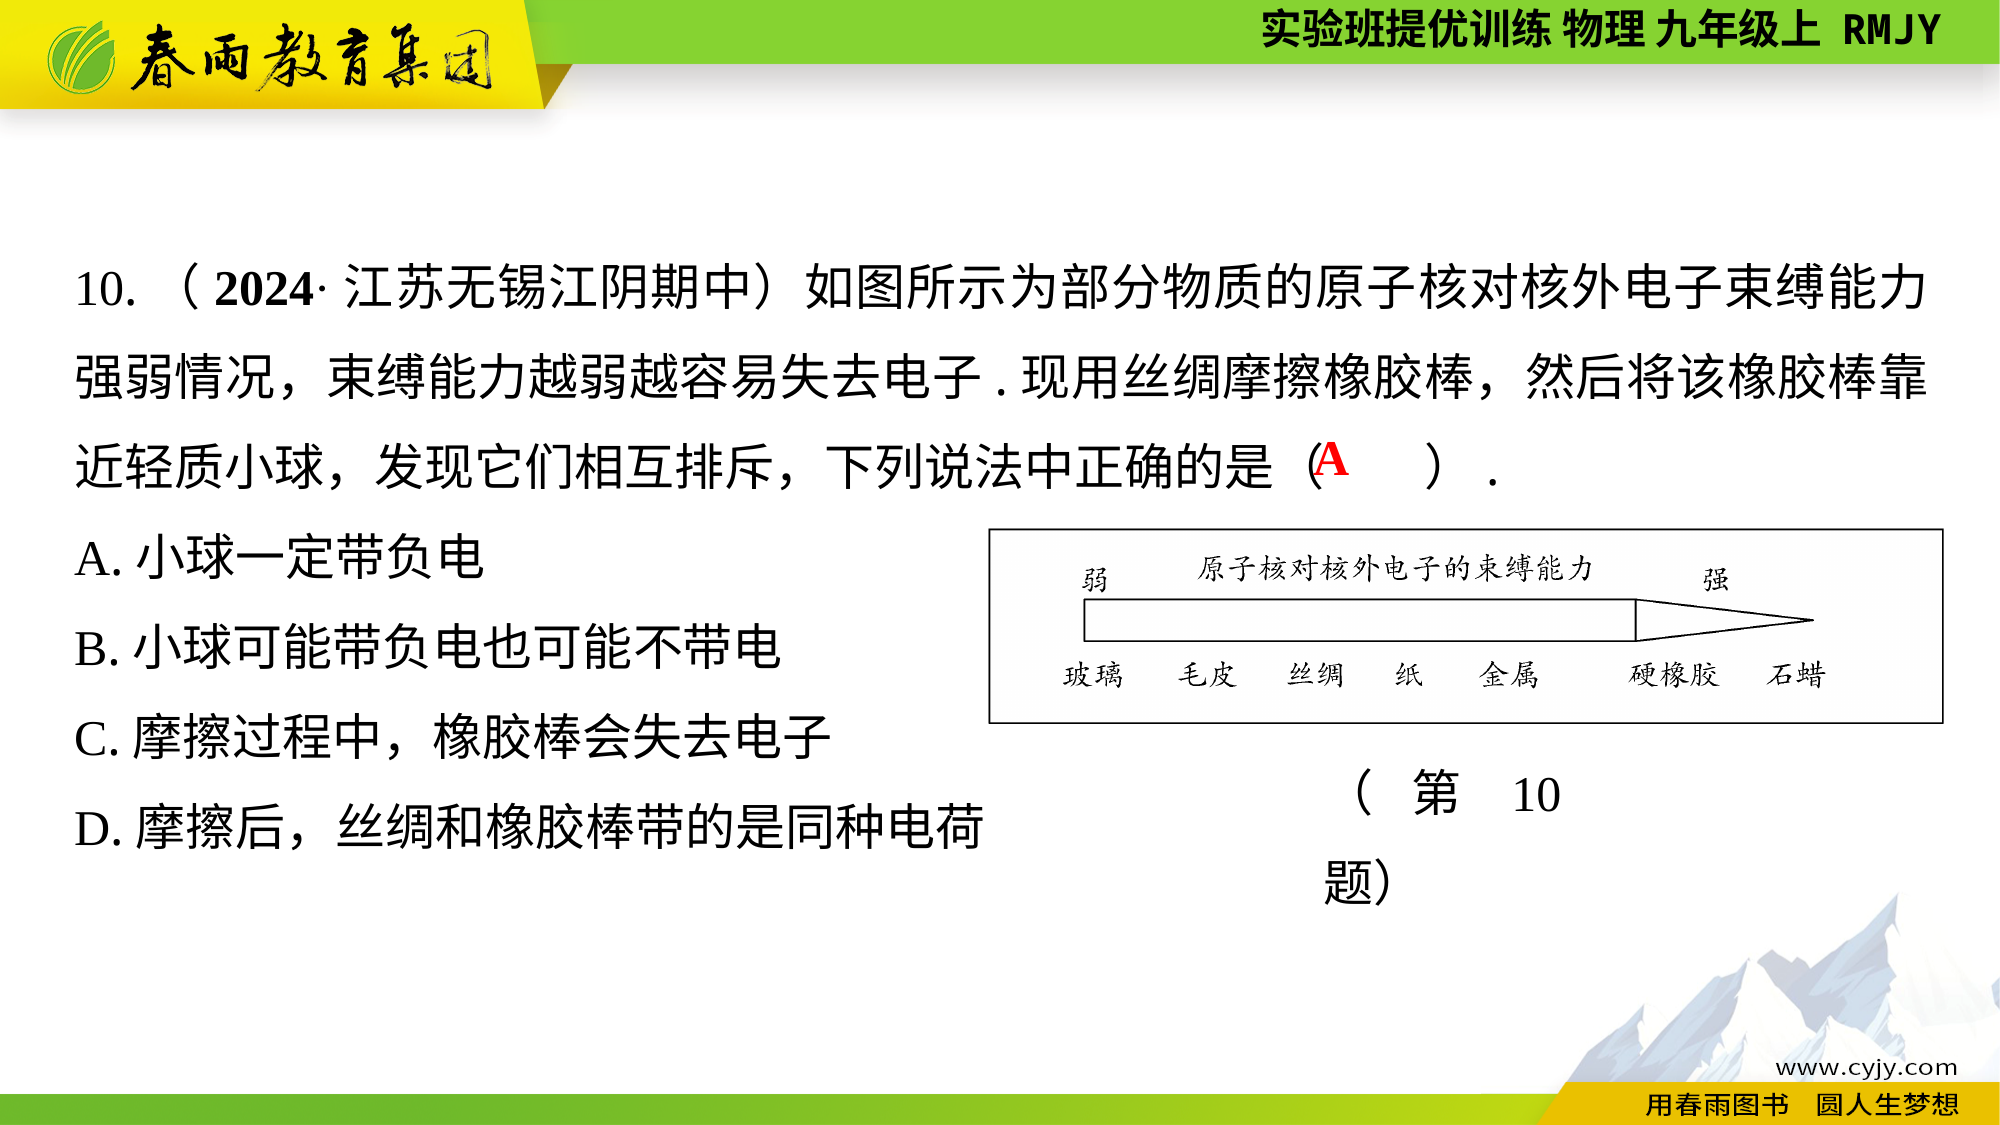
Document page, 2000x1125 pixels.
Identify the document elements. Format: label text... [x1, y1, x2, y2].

text_box A [1298, 418, 1364, 494]
text_box （第10题） [1308, 733, 1589, 829]
list 10.（2024·江苏无锡江阴期中）如图所示为部分物质的原子核对核外电子束缚能力强弱情况，束缚能力越弱越容易失去电子.现用丝绸摩擦橡胶棒，然后将该橡胶棒靠近轻质小球，发现它们相互排斥，下列说法中正确的是（ ）. A.小球一定带负电 B.小球可能带负电也可能不带电 C.摩擦过程中，橡胶棒会失去电子 D.摩擦后，丝绸和橡胶棒带的是同种电荷 [59, 218, 1944, 858]
picture [0, 0, 2000, 1125]
